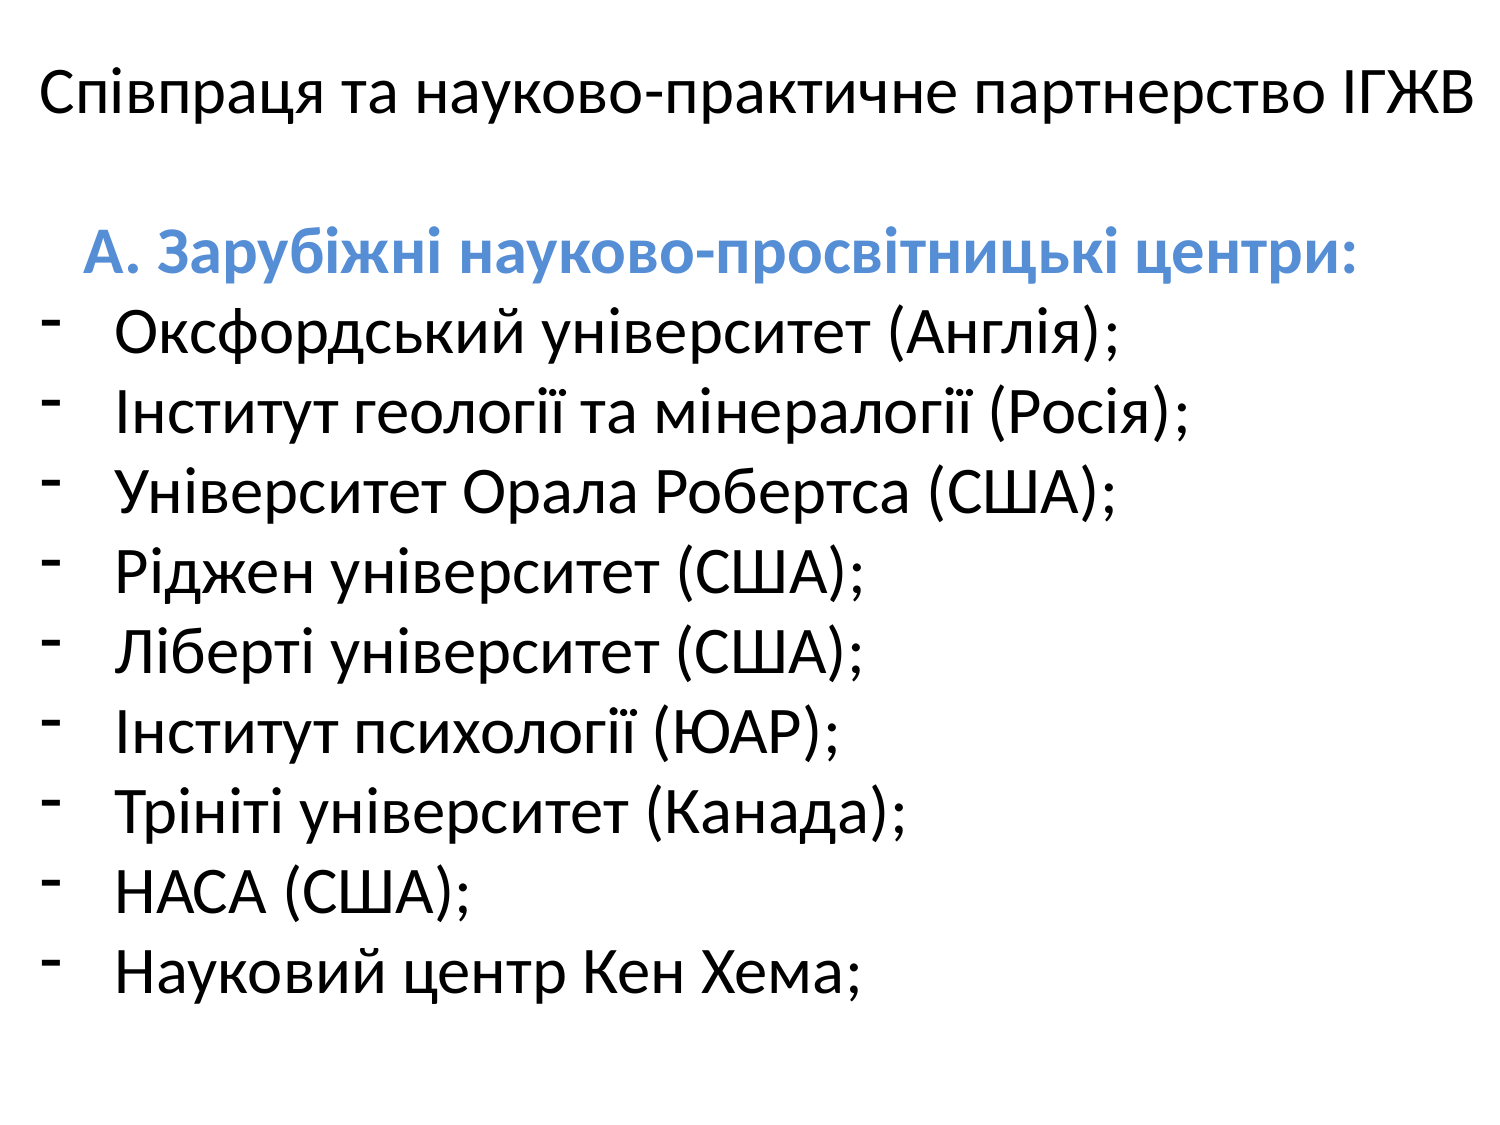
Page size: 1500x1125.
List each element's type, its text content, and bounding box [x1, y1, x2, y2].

text_box Співпраця та науково-практичне партнерство ІГЖВ А. Зарубіжні науково-просвітницькі центри: Оксфордський університет (Англія); Інститут геології та мінералогії (Росія); Університет Орала Робертса (США); Ріджен університет (США); Ліберті університет (США); Інститут психології (ЮАР); Трініті університет (Канада); НАСА (США); Науковий центр Кен Хема; [25, 39, 1493, 1014]
